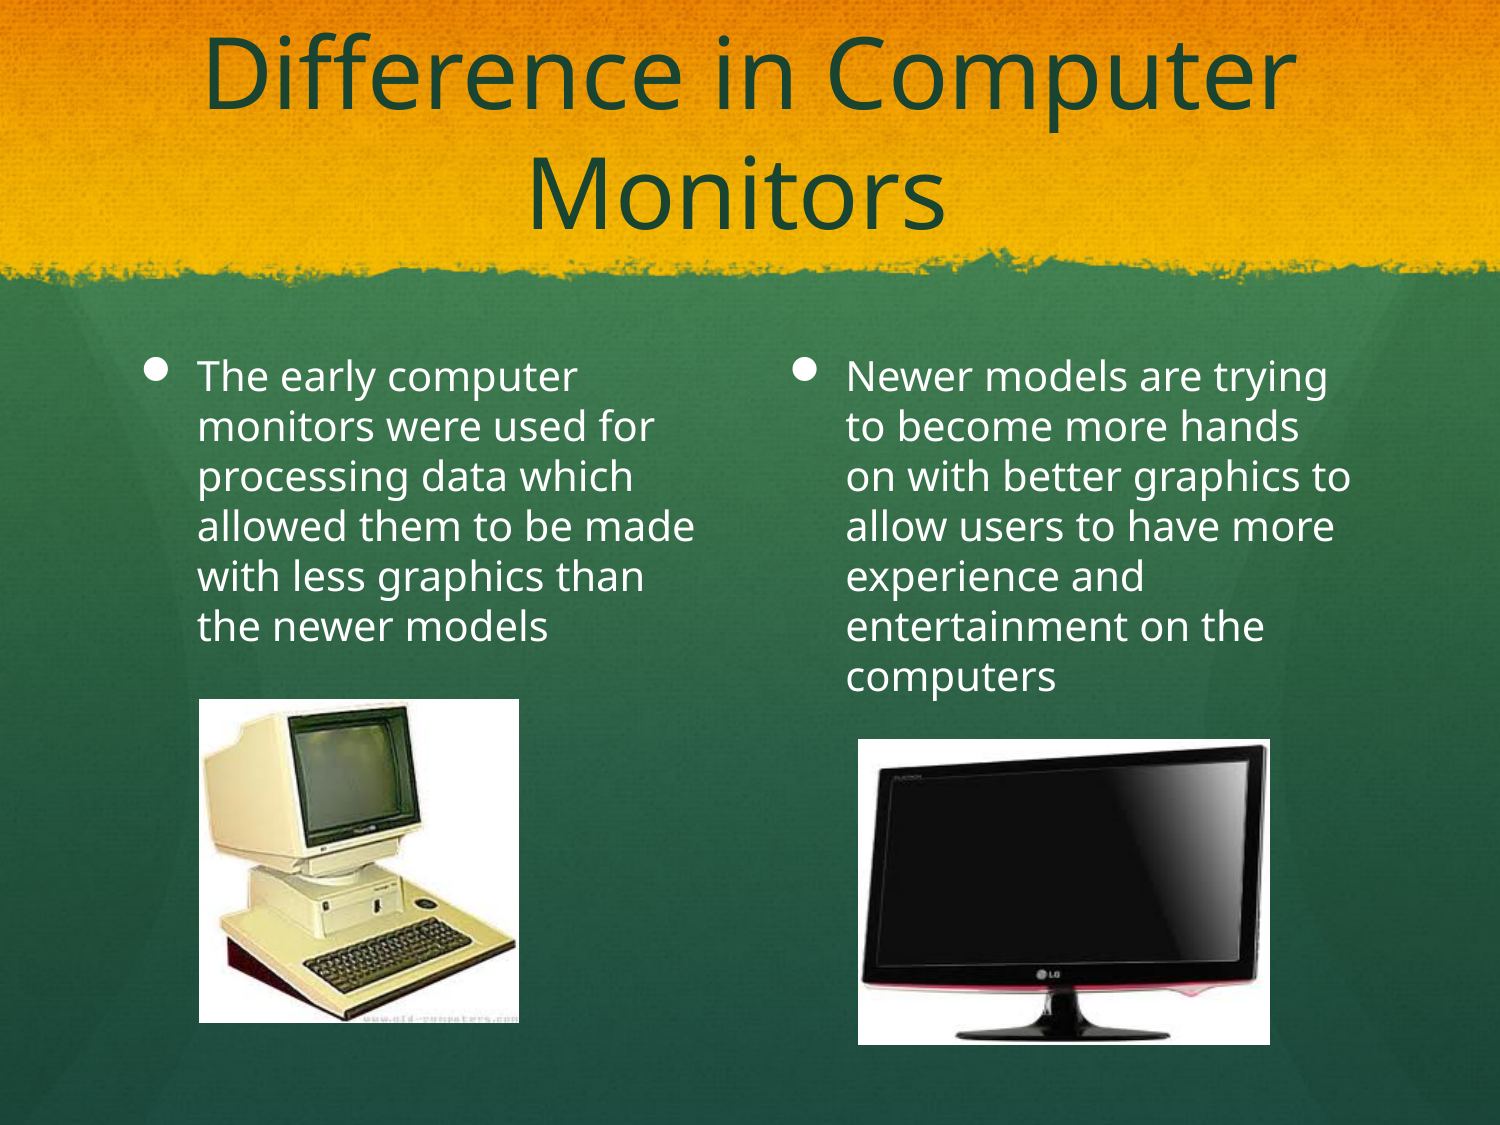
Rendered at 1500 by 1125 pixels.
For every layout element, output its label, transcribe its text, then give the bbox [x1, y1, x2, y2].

list Newer models are trying to become more hands on with better graphics to allow users to have more experience and entertainment on the computers [774, 341, 1375, 1029]
title Difference in Computer Monitors [125, 13, 1375, 246]
list The early computer monitors were used for processing data which allowed them to be made with less graphics than the newer models [125, 341, 726, 1029]
picture [0, 0, 1500, 1125]
